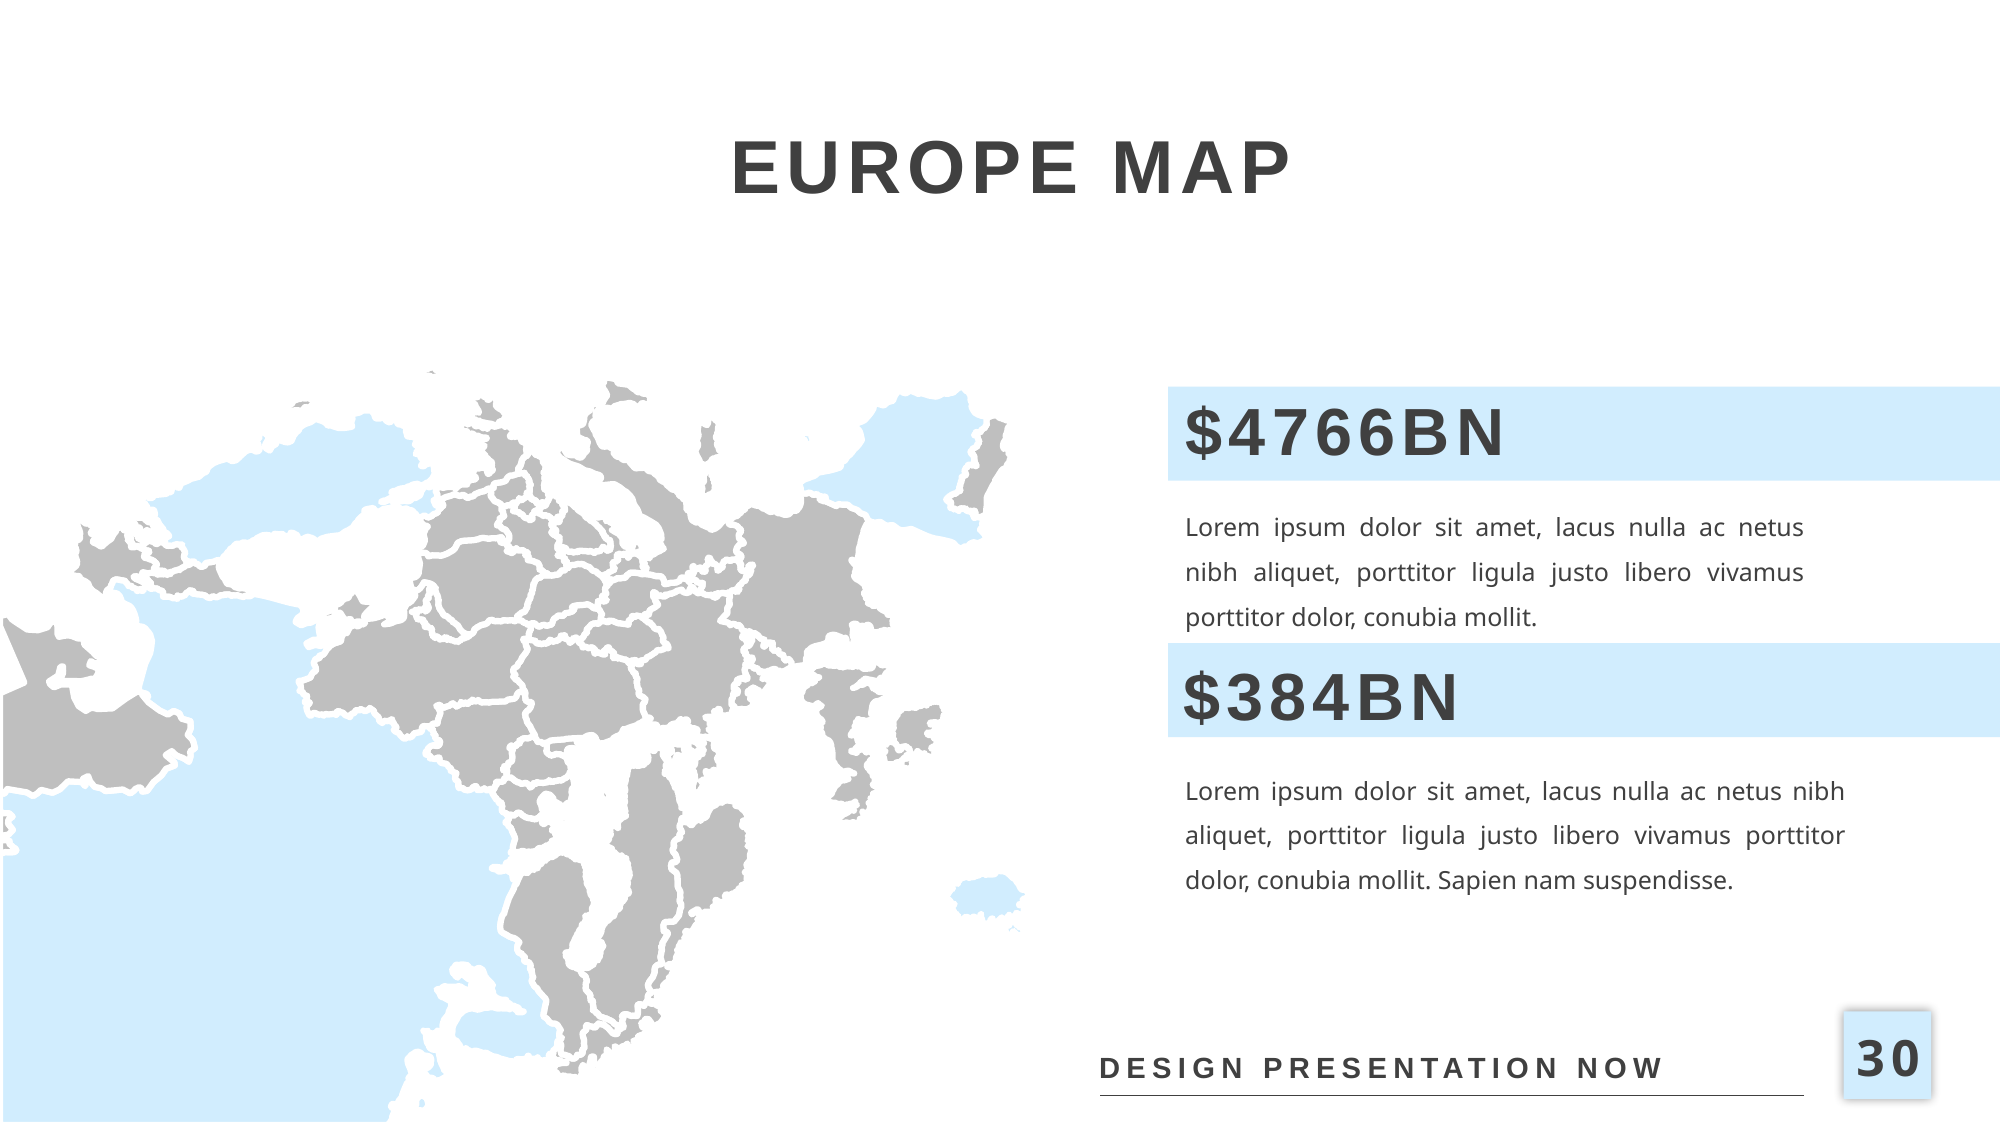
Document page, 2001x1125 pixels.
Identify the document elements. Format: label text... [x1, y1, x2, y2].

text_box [1832, 1011, 1944, 1099]
text_box DESIGN PRESENTATION NOW [1084, 1042, 1805, 1093]
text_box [0, 366, 1037, 1125]
text_box [1167, 642, 2000, 738]
text_box Lorem ipsum dolor sit amet, lacus nulla ac netus nibh aliquet, porttitor ligula justo libero vivamus porttitor dolor, conubia mollit. [1170, 489, 1820, 639]
text_box [1167, 386, 2000, 482]
text_box $4766BN [1170, 390, 1607, 517]
text_box $384BN [1168, 655, 1605, 781]
text_box Lorem ipsum dolor sit amet, lacus nulla ac netus nibh aliquet, porttitor ligula justo libero vivamus porttitor dolor, conubia mollit. Sapien nam suspendisse. [1170, 752, 1862, 903]
text_box EUROPE MAP [491, 121, 1530, 205]
